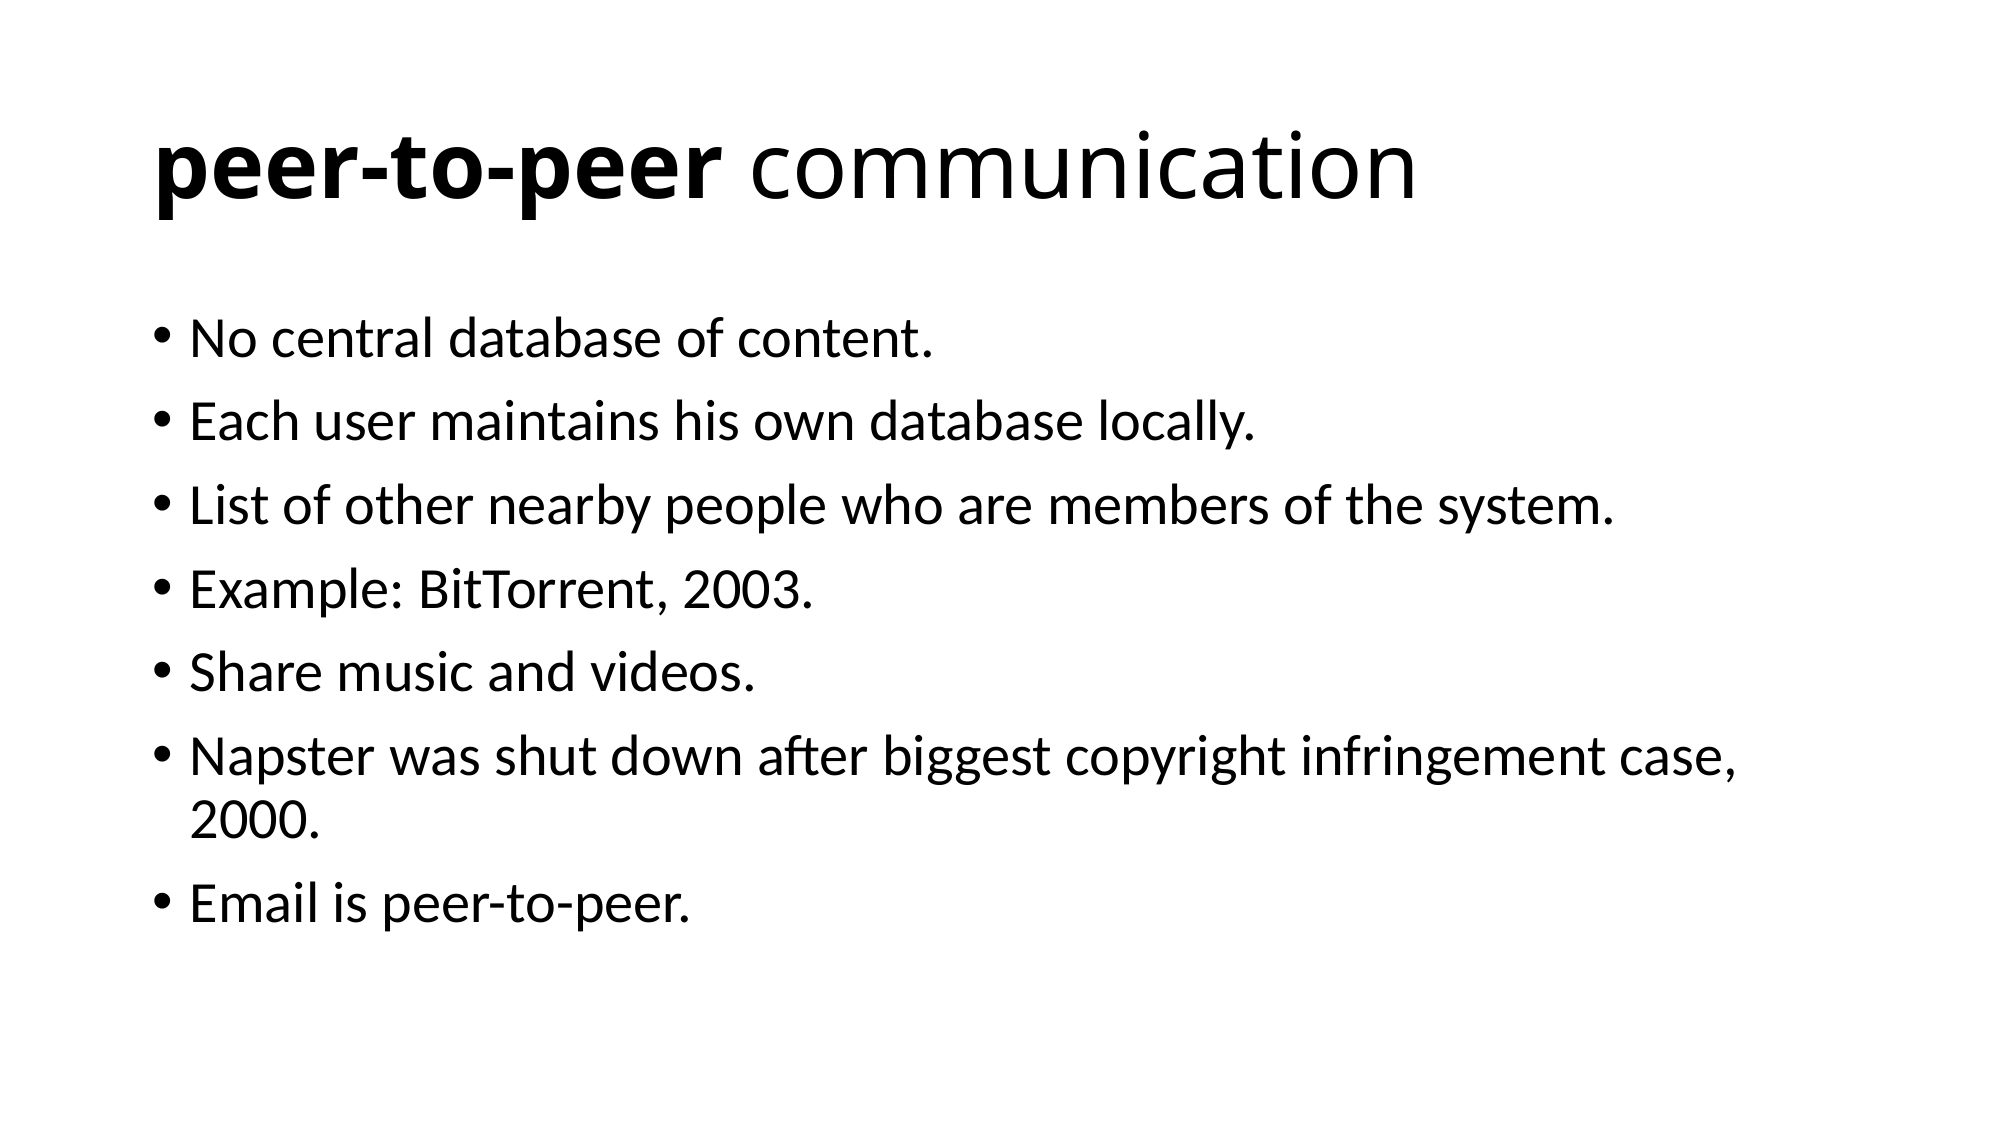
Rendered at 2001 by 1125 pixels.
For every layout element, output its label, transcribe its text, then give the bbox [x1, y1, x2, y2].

title peer-to-peer communication [137, 59, 1863, 278]
list No central database of content. Each user maintains his own database locally. List of other nearby people who are members of the system. Example: BitTorrent, 2003. Share music and videos. Napster was shut down after biggest copyright infringement case, 2000. Email is peer-to-peer. [137, 299, 1863, 1014]
